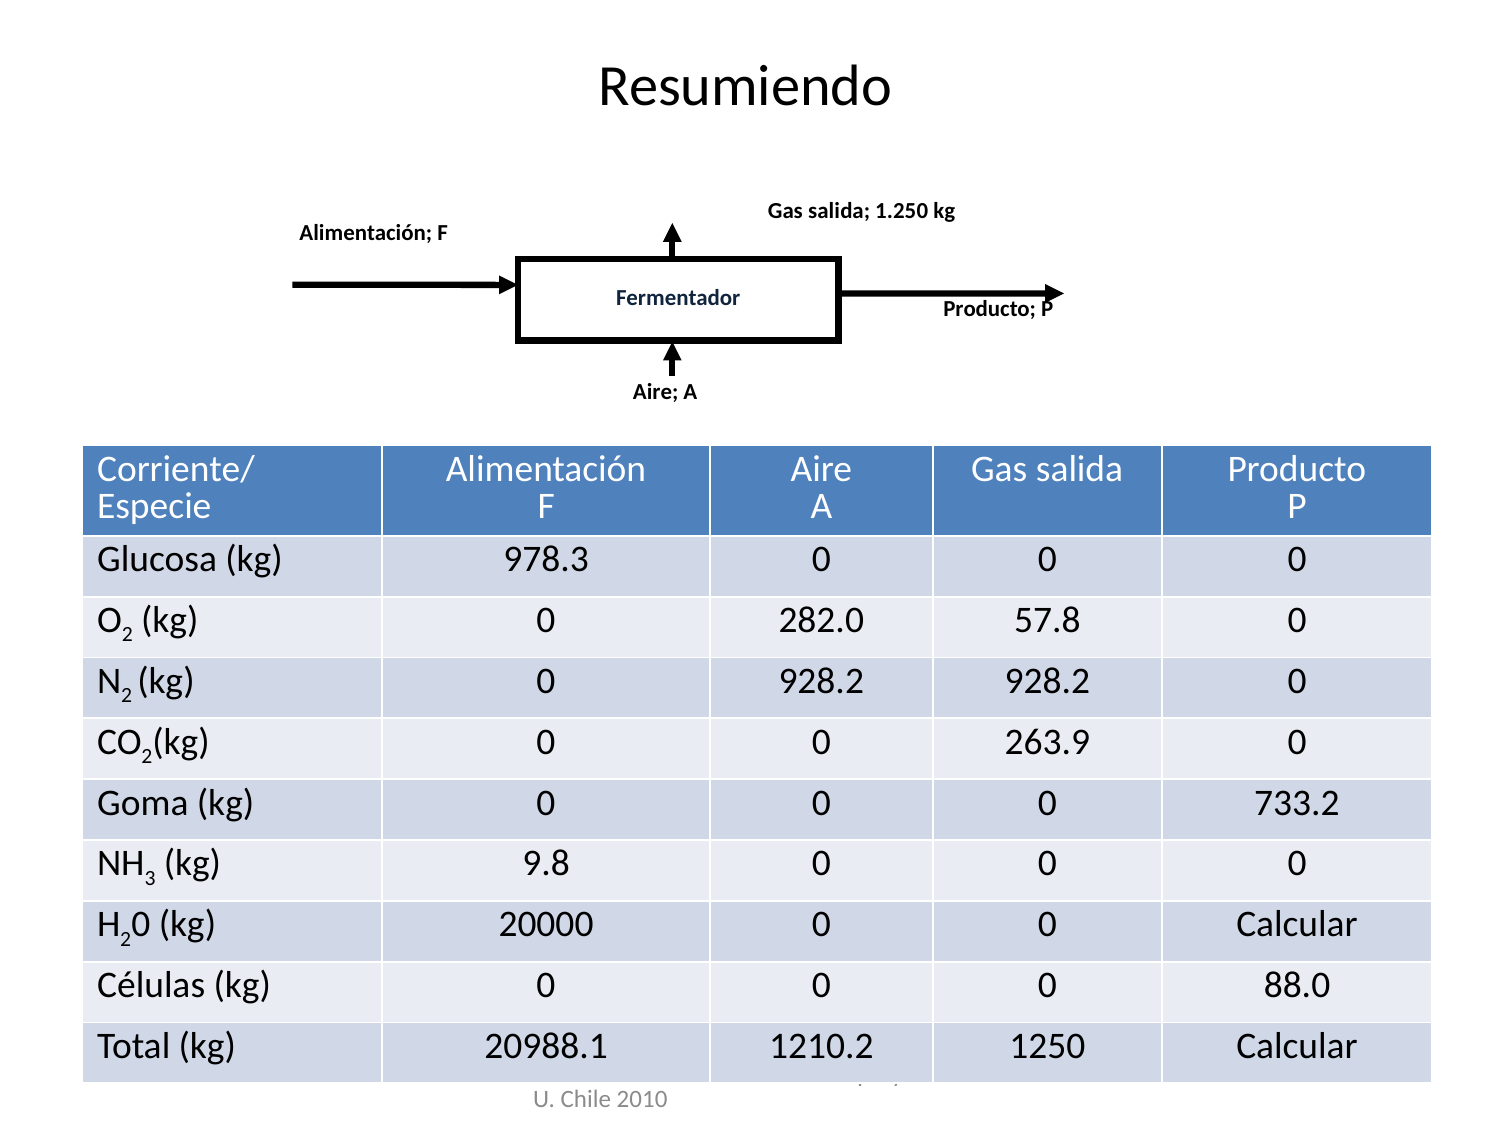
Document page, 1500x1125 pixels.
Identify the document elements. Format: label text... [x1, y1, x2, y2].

table_cell 0 [934, 537, 1161, 596]
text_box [257, 187, 1160, 412]
table_cell 0 [1163, 598, 1431, 657]
table_cell 0 [1163, 658, 1431, 717]
table_cell 0 [934, 902, 1161, 961]
table_cell 57.8 [934, 598, 1161, 657]
table_header Alimentación F [383, 446, 709, 535]
table_cell Calcular [1163, 1023, 1431, 1082]
table_cell Glucosa (kg) [83, 537, 381, 596]
table_cell 0 [934, 963, 1161, 1022]
table_header Aire A [711, 446, 932, 535]
table_cell 20000 [383, 902, 709, 961]
table_cell 0 [1163, 841, 1431, 900]
table_cell 0 [934, 841, 1161, 900]
table_cell 928.2 [711, 658, 932, 717]
table_cell Calcular [1163, 902, 1431, 961]
table_cell 9.8 [383, 841, 709, 900]
table_cell 0 [1163, 537, 1431, 596]
table_cell 0 [711, 780, 932, 839]
table_cell Células (kg) [83, 963, 381, 1022]
table_cell NH3 (kg) [83, 841, 381, 900]
footer Derechos Reservados©Taller de proyectos - U. Chile 2010 [512, 1042, 988, 1103]
table_cell CO2(kg) [83, 719, 381, 778]
table_cell 0 [383, 658, 709, 717]
table_cell 0 [1163, 719, 1431, 778]
table_cell Total (kg) [83, 1023, 381, 1082]
table_header Gas salida [934, 446, 1161, 535]
table_header Corriente/Especie [83, 446, 381, 535]
table_cell N2 (kg) [83, 658, 381, 717]
table_cell 0 [711, 902, 932, 961]
table_cell 0 [383, 963, 709, 1022]
table_cell 0 [711, 719, 932, 778]
table_cell 0 [383, 598, 709, 657]
table_cell 263.9 [934, 719, 1161, 778]
table_cell 1210.2 [711, 1023, 932, 1042]
table_cell 0 [383, 780, 709, 839]
table_cell 88.0 [1163, 963, 1431, 1022]
table_cell H20 (kg) [83, 902, 381, 961]
table_cell O2 (kg) [83, 598, 381, 657]
table_cell 0 [711, 537, 932, 596]
table_cell 0 [711, 841, 932, 900]
table_cell 733.2 [1163, 780, 1431, 839]
table_cell 928.2 [934, 658, 1161, 717]
table_cell 0 [934, 780, 1161, 839]
table_cell 0 [383, 719, 709, 778]
table_cell 0 [711, 963, 932, 1022]
table_cell Goma (kg) [83, 780, 381, 839]
table_header Producto P [1163, 446, 1431, 535]
table_cell 20988.1 [383, 1023, 709, 1082]
title Resumiendo [70, 0, 1421, 164]
table_cell 978.3 [383, 537, 709, 596]
table_cell 282.0 [711, 598, 932, 657]
table_cell 1250 [934, 1023, 1161, 1082]
